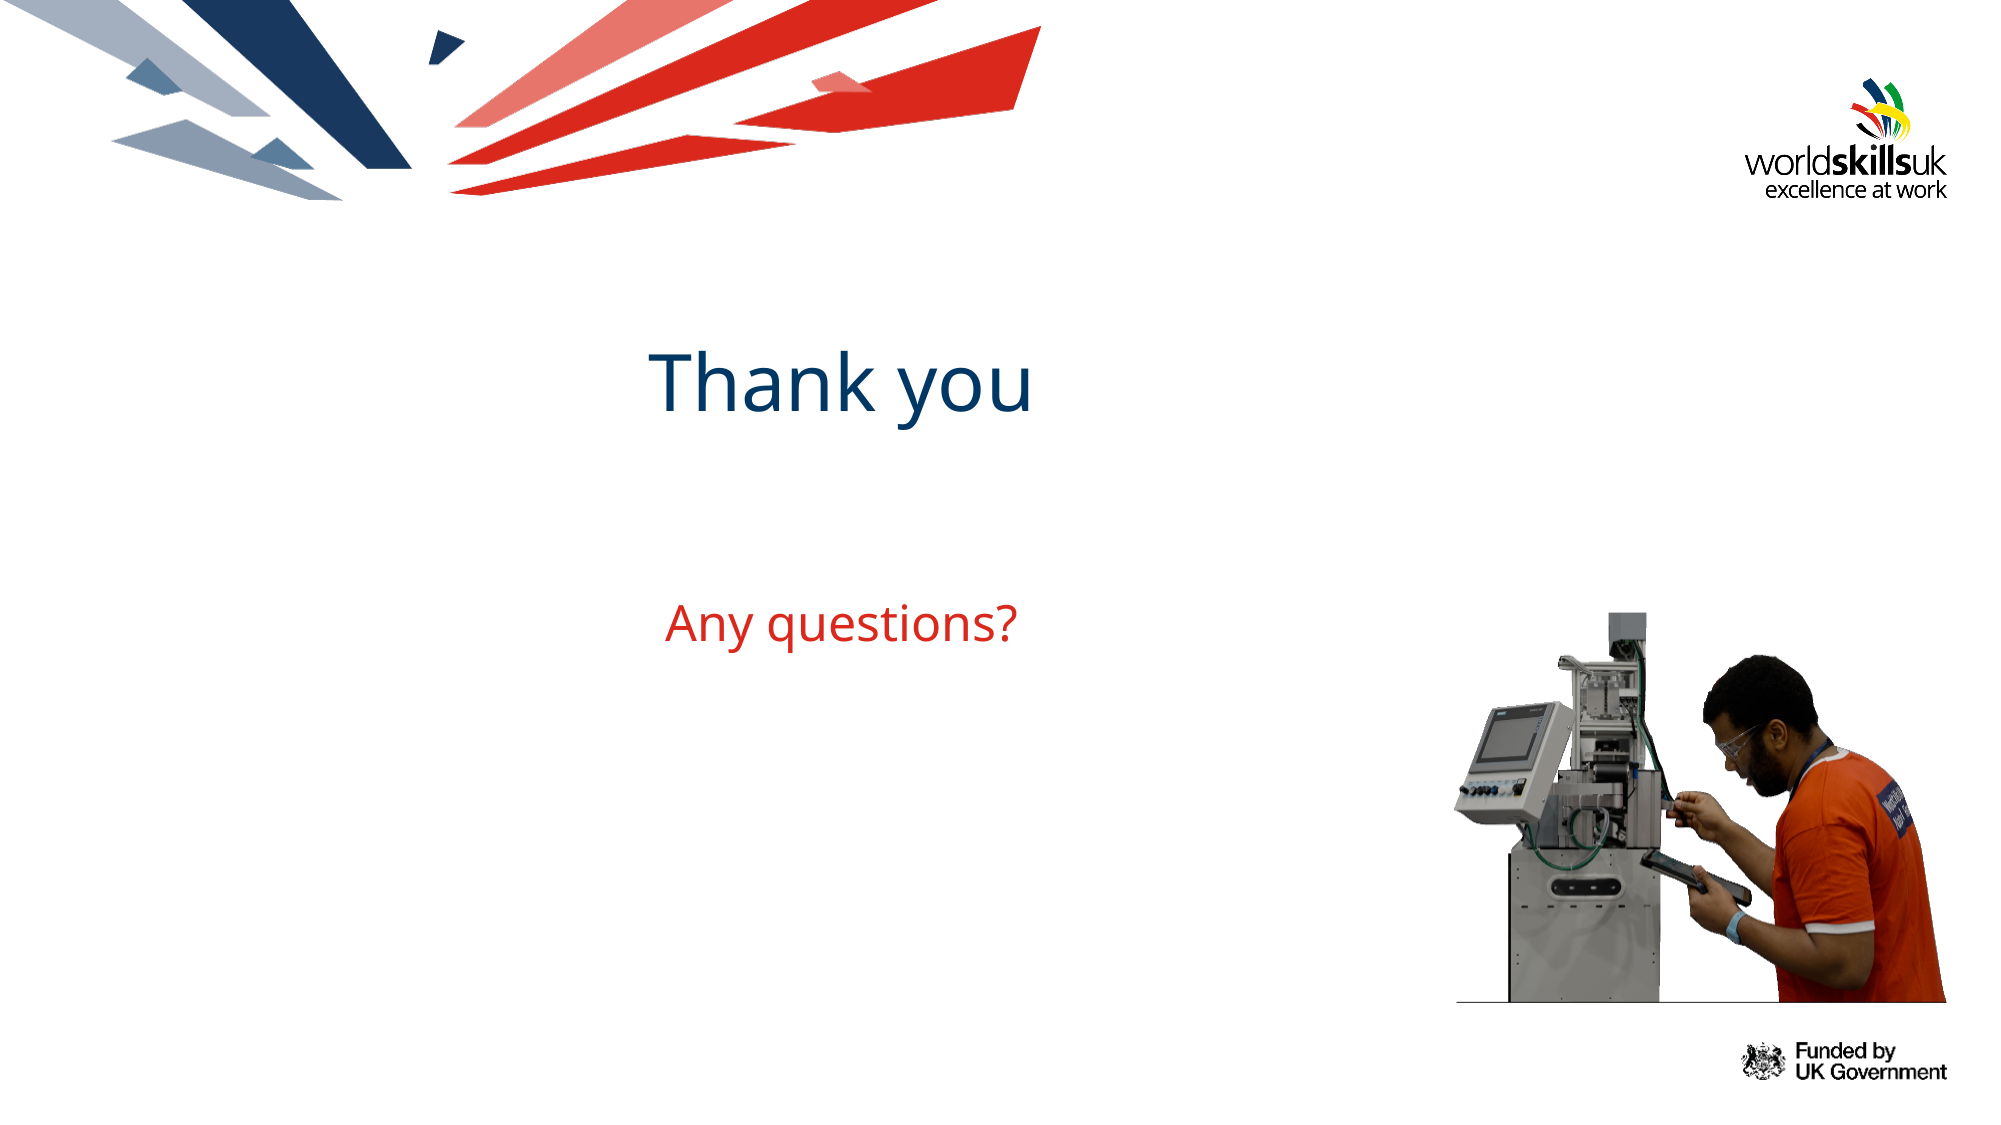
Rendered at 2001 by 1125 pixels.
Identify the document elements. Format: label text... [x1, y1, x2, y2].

picture [1453, 0, 2000, 1085]
subtitle Any questions? [137, 590, 1453, 727]
picture [0, 0, 1057, 208]
title Thank you [137, 279, 1453, 437]
